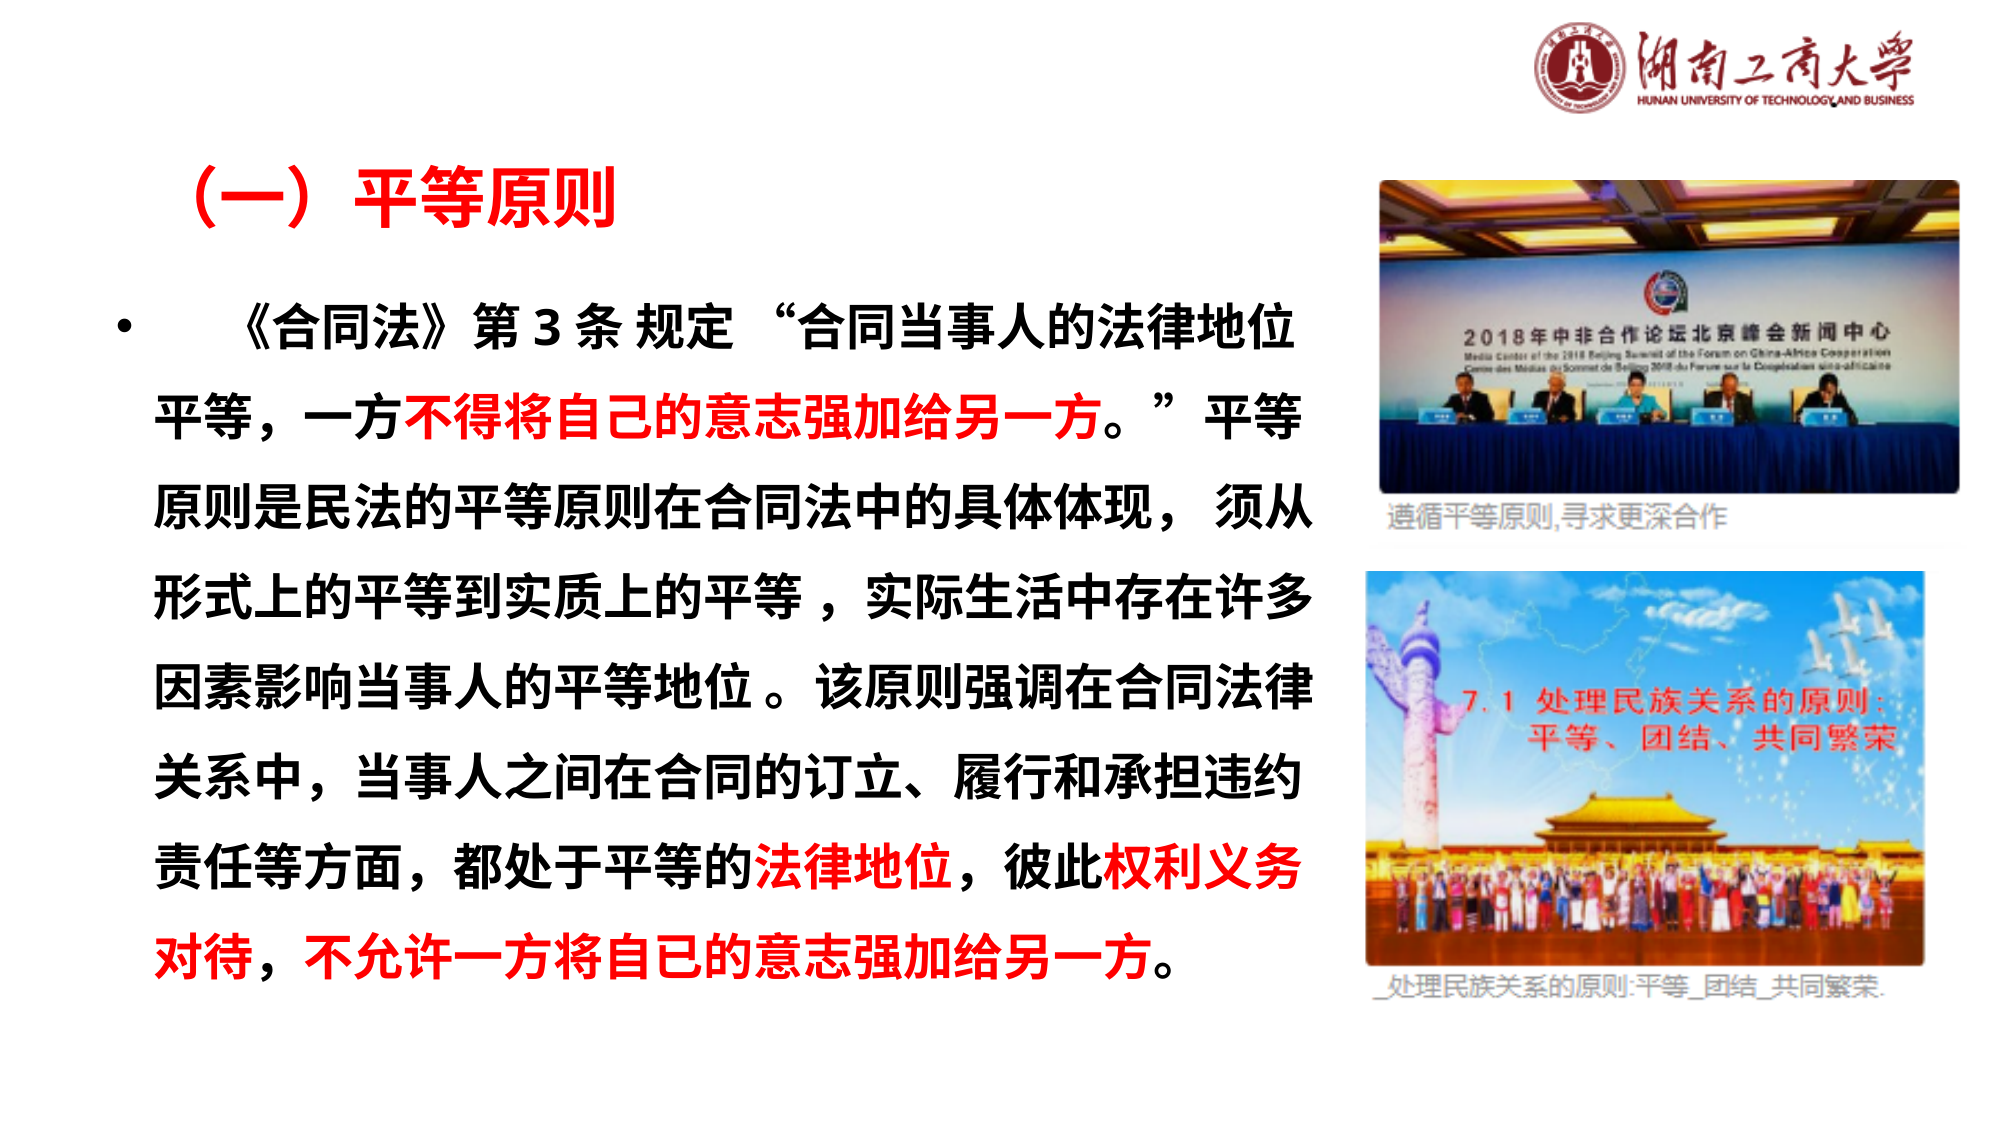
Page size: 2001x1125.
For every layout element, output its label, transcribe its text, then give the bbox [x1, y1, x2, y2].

picture [1364, 180, 1967, 549]
title （一）平等原则 [137, 124, 1863, 278]
list 《合同法》第3条 规定 “合同当事人的法律地位平等，一方不得将自己的意志强加给另一方。”平等原则是民法的平等原则在合同法中的具体体现， 须从形式上的平等到实质上的平等 ，实际生活中存在许多因素影响当事人的平等地位 。该原则强调在合同法律关系中，当事人之间在合同的订立、履行和承担违约责任等方面，都处于平等的法律地位，彼此权利义务对待，不允许一方将自已的意志强加给另一方。 [100, 258, 1341, 1032]
picture [1364, 571, 1939, 1013]
picture [1533, 21, 1922, 117]
